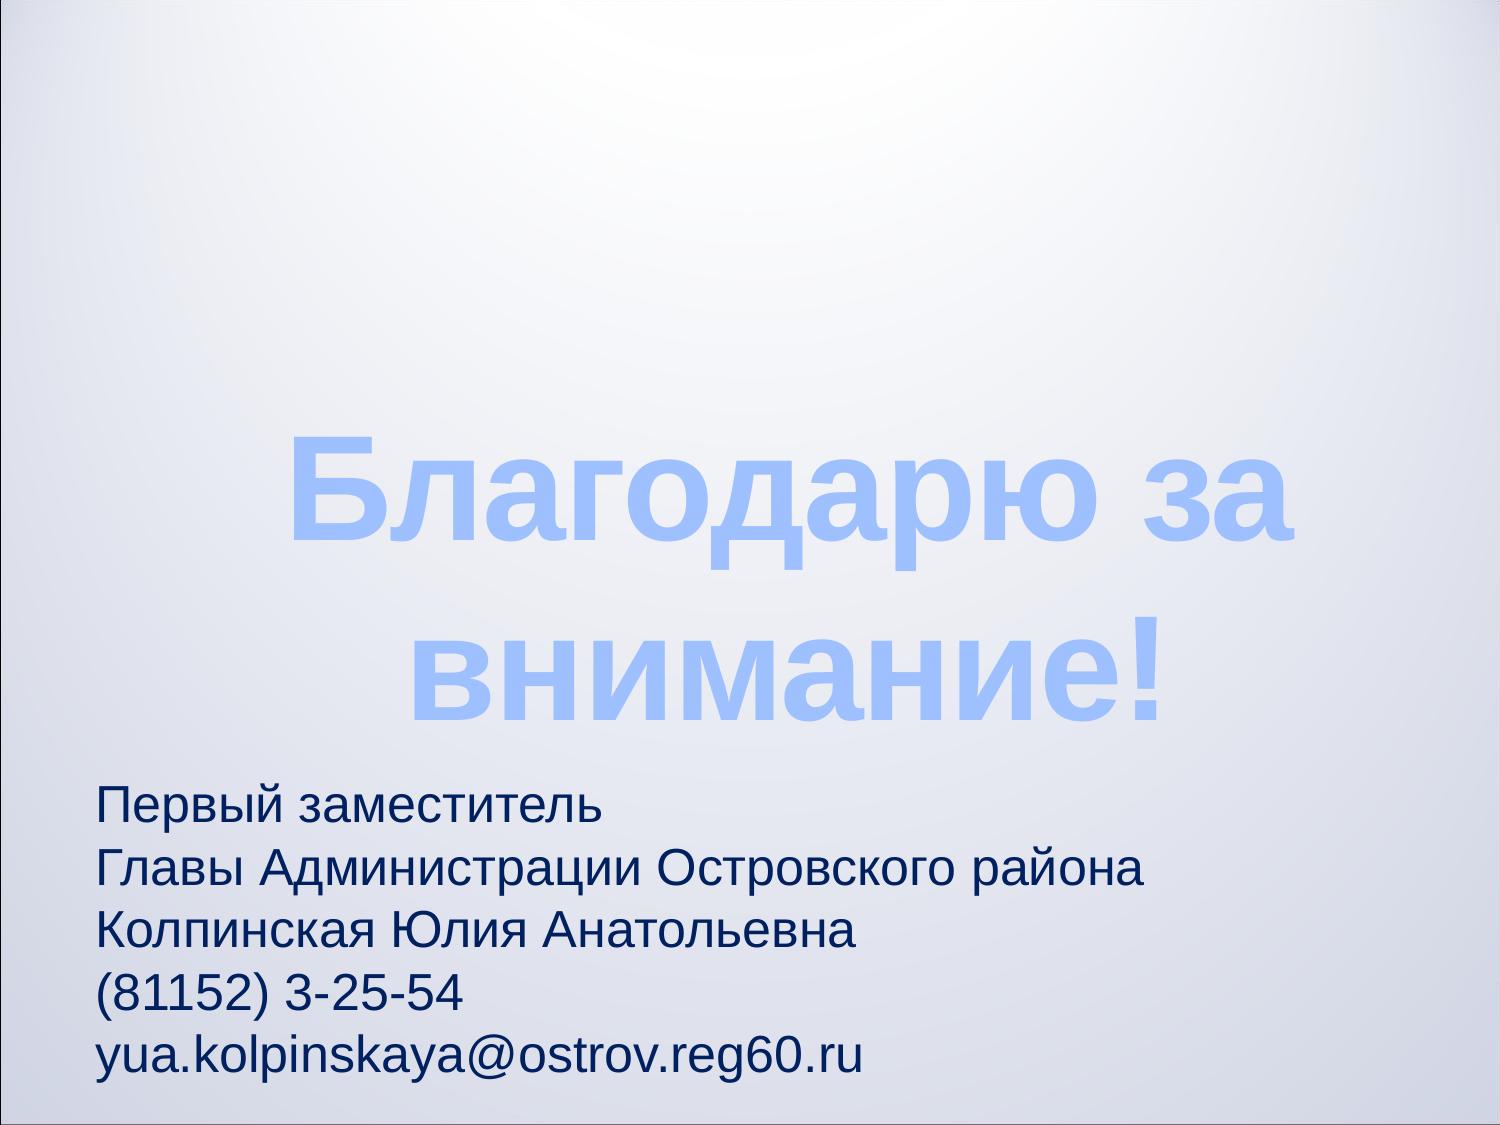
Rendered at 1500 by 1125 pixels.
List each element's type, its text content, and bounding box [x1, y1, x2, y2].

text_box Благодарю за внимание! [157, 381, 1419, 760]
text_box Первый заместитель Главы Администрации Островского района Колпинская Юлия Анатольевна (81152) 3-25-54 yua.kolpinskaya@ostrov.reg60.ru [80, 763, 1161, 1091]
picture [0, 0, 1500, 1125]
